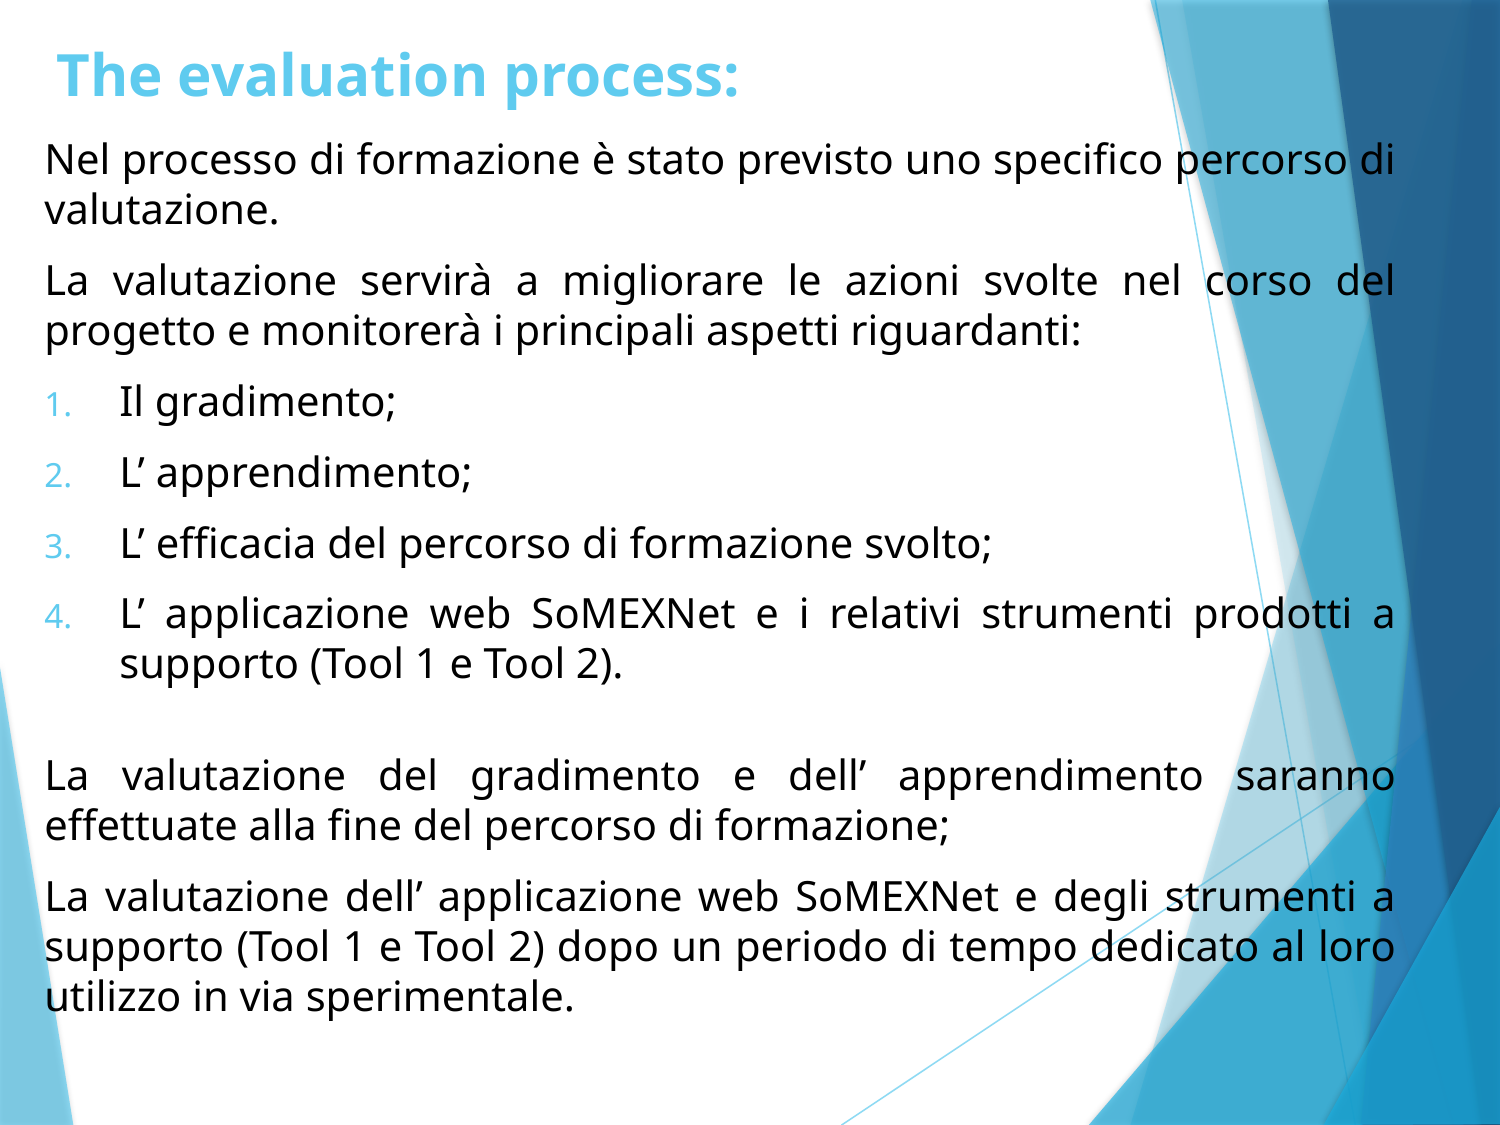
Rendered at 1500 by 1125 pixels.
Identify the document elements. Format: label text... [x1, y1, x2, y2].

text_box Nel processo di formazione è stato previsto uno specifico percorso di valutazione. La valutazione servirà a migliorare le azioni svolte nel corso del progetto e monitorerà i principali aspetti riguardanti: Il gradimento; L’ apprendimento; L’ efficacia del percorso di formazione svolto; L’ applicazione web SoMEXNet e i relativi strumenti prodotti a supporto (Tool 1 e Tool 2). La valutazione del gradimento e dell’ apprendimento saranno effettuate alla fine del percorso di formazione; La valutazione dell’ applicazione web SoMEXNet e degli strumenti a supporto (Tool 1 e Tool 2) dopo un periodo di tempo dedicato al loro utilizzo in via sperimentale. [29, 125, 1412, 1024]
text_box The evaluation process: [41, 30, 1117, 114]
